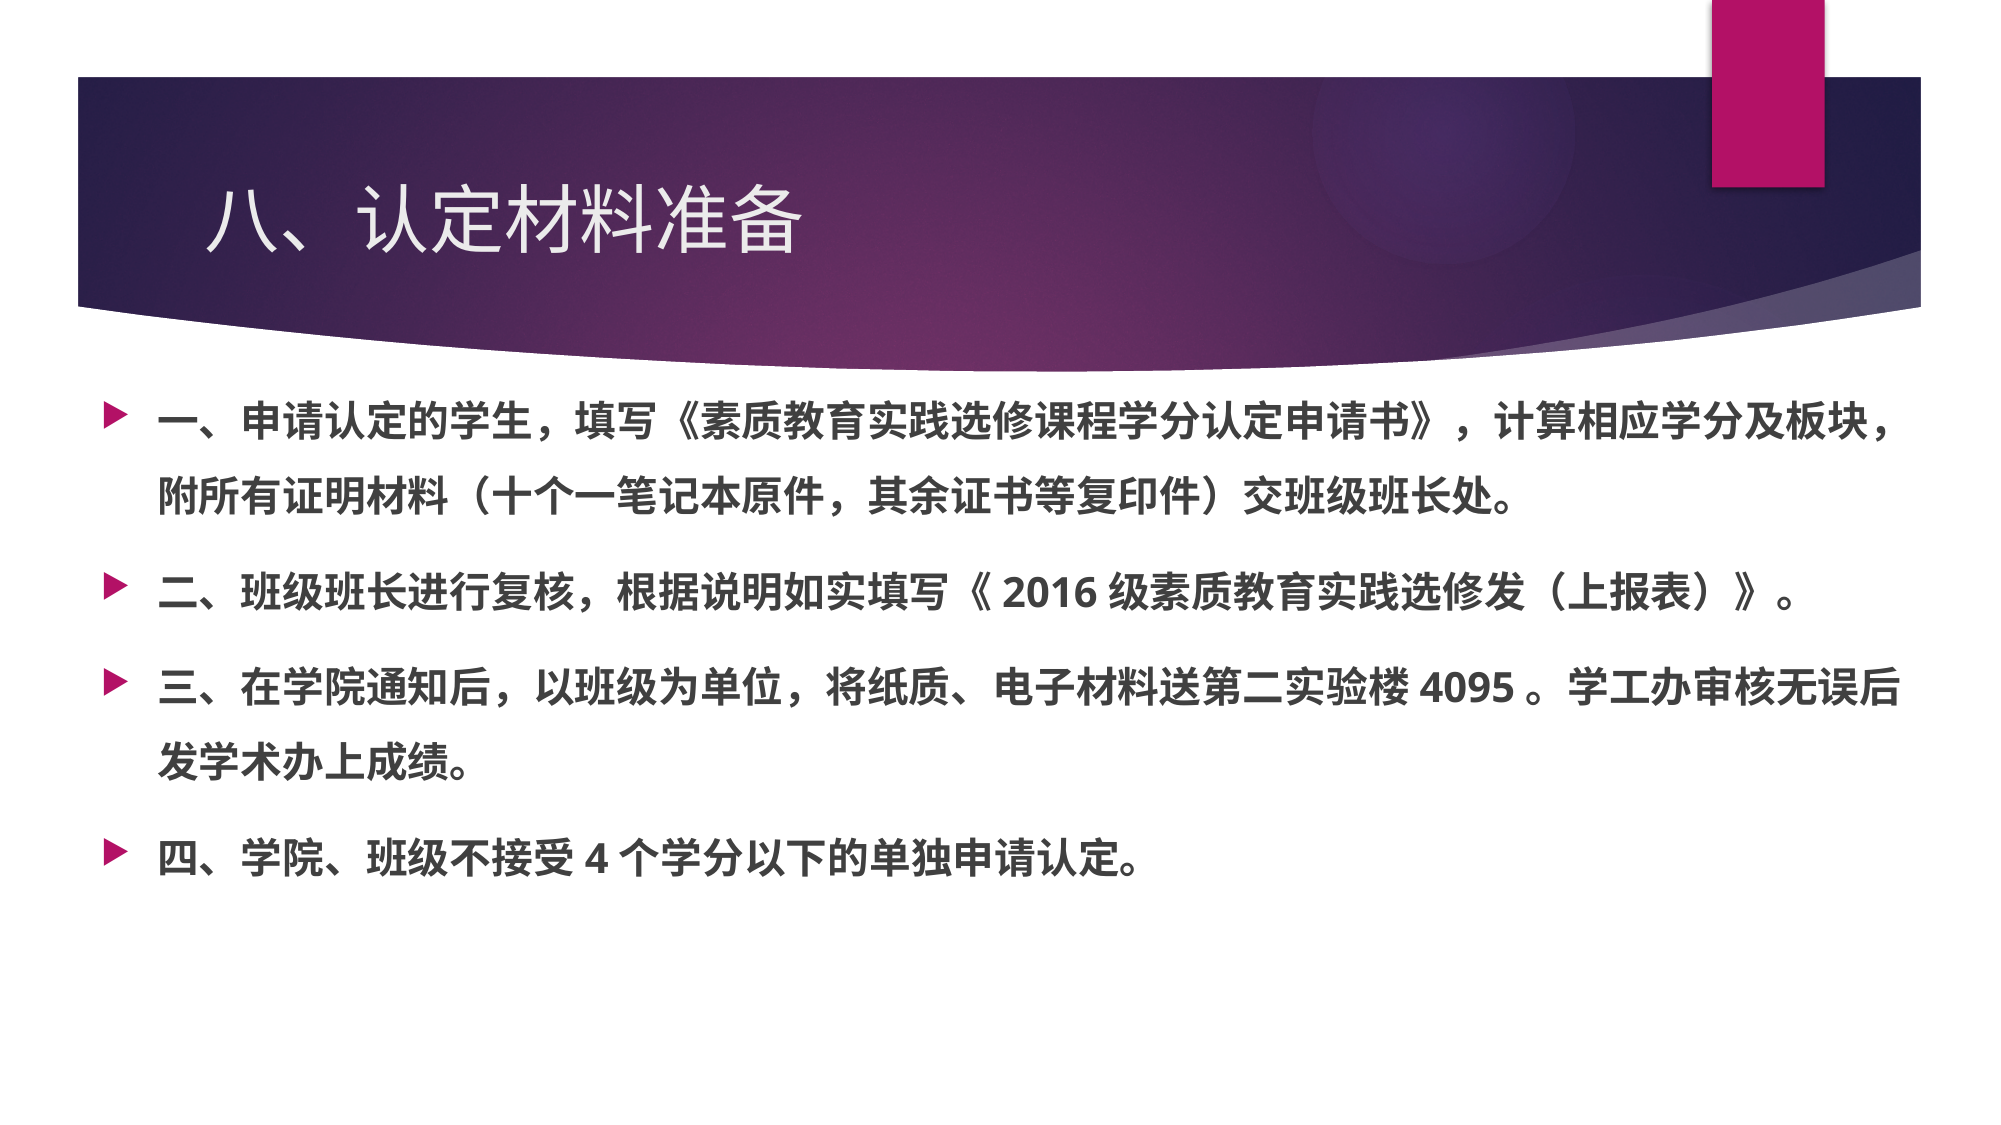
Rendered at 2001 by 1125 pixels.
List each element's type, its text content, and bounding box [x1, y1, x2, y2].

title 八、认定材料准备 [189, 159, 1627, 276]
list 一、申请认定的学生，填写《素质教育实践选修课程学分认定申请书》，计算相应学分及板块，附所有证明材料（十个一笔记本原件，其余证书等复印件）交班级班长处。 二、班级班长进行复核，根据说明如实填写《2016级素质教育实践选修发（上报表）》。 三、在学院通知后，以班级为单位，将纸质、电子材料送第二实验楼4095。学工办审核无误后发学术办上成绩。 四、学院、班级不接受4个学分以下的单独申请认定。 [85, 362, 1922, 1073]
